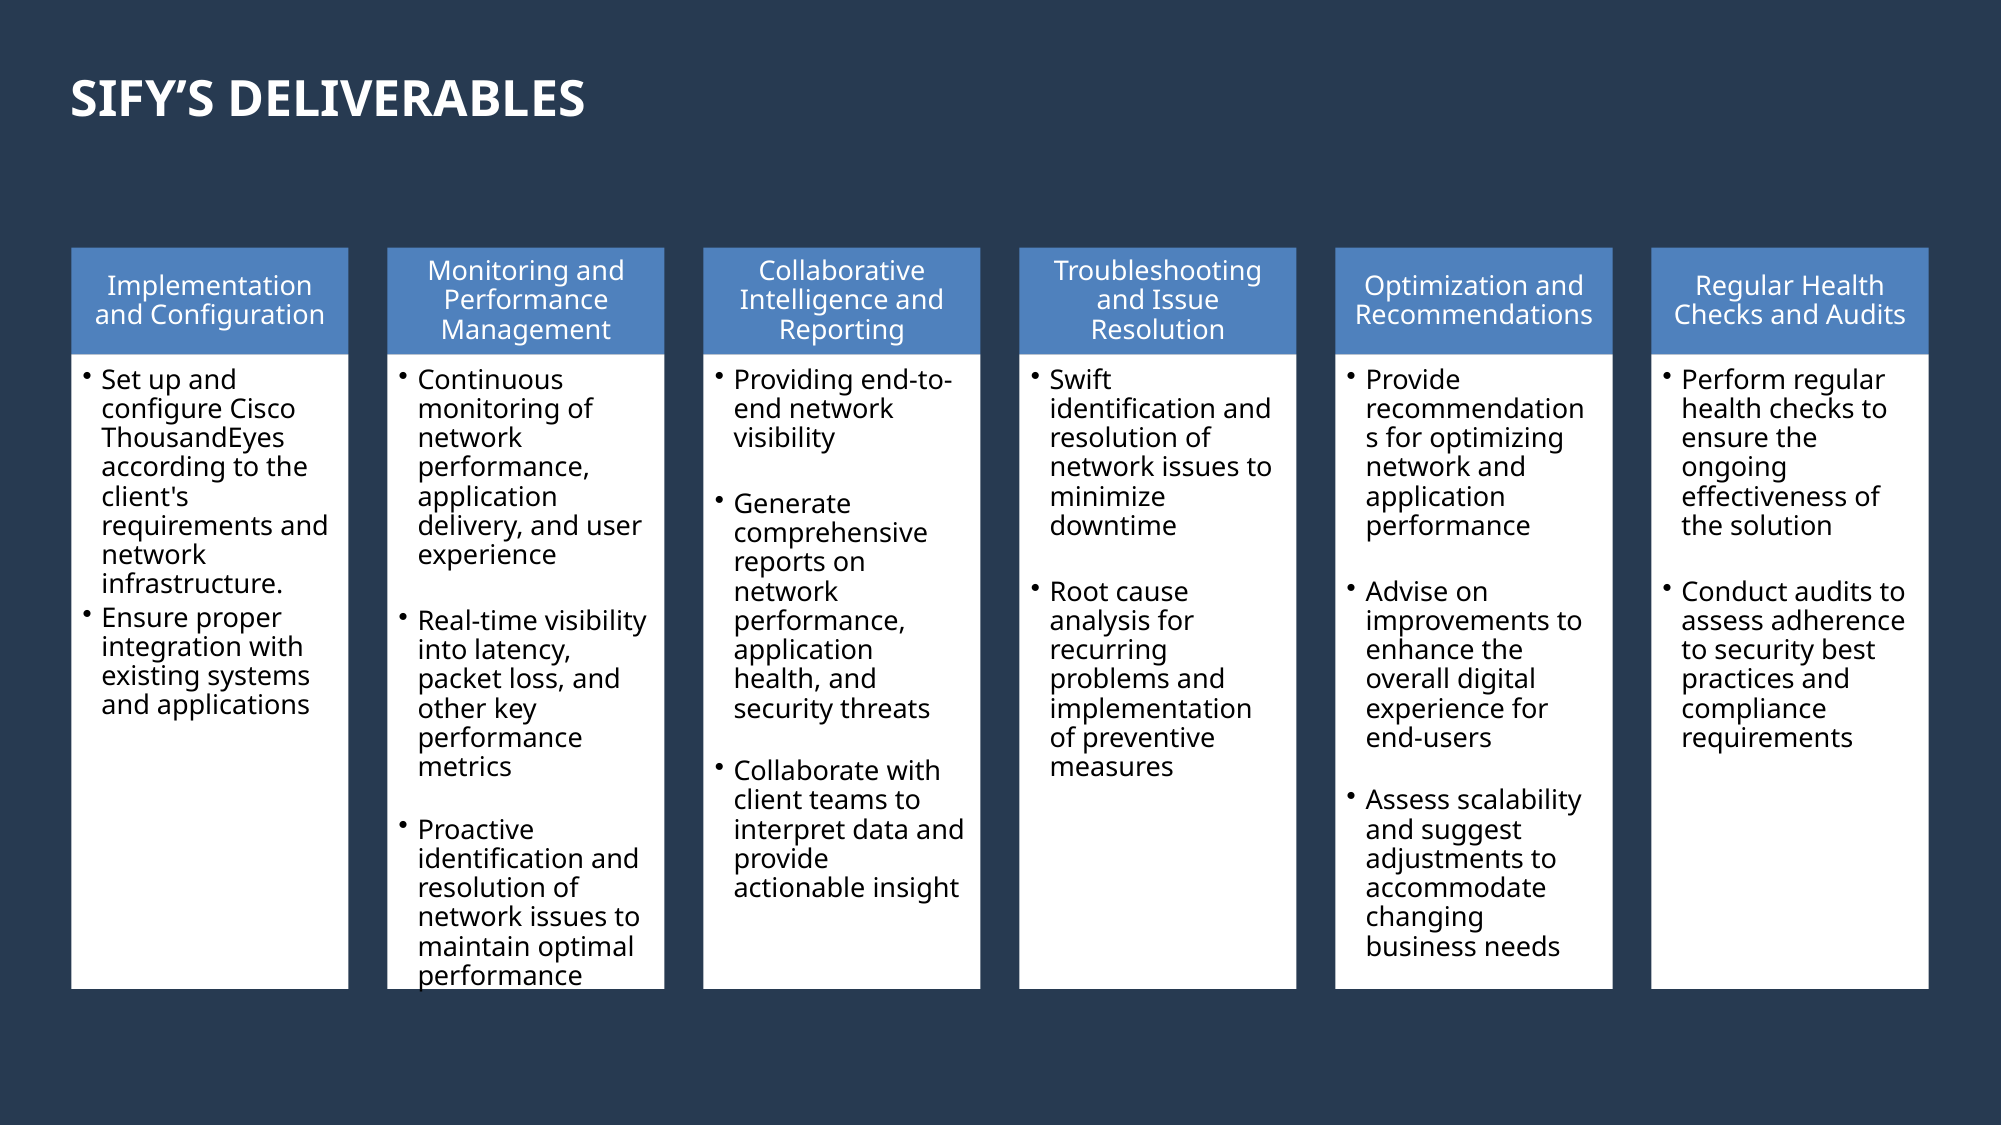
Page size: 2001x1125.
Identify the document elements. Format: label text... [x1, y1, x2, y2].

title Sify’s Deliverables [70, 58, 1930, 135]
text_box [70, 170, 1930, 1067]
